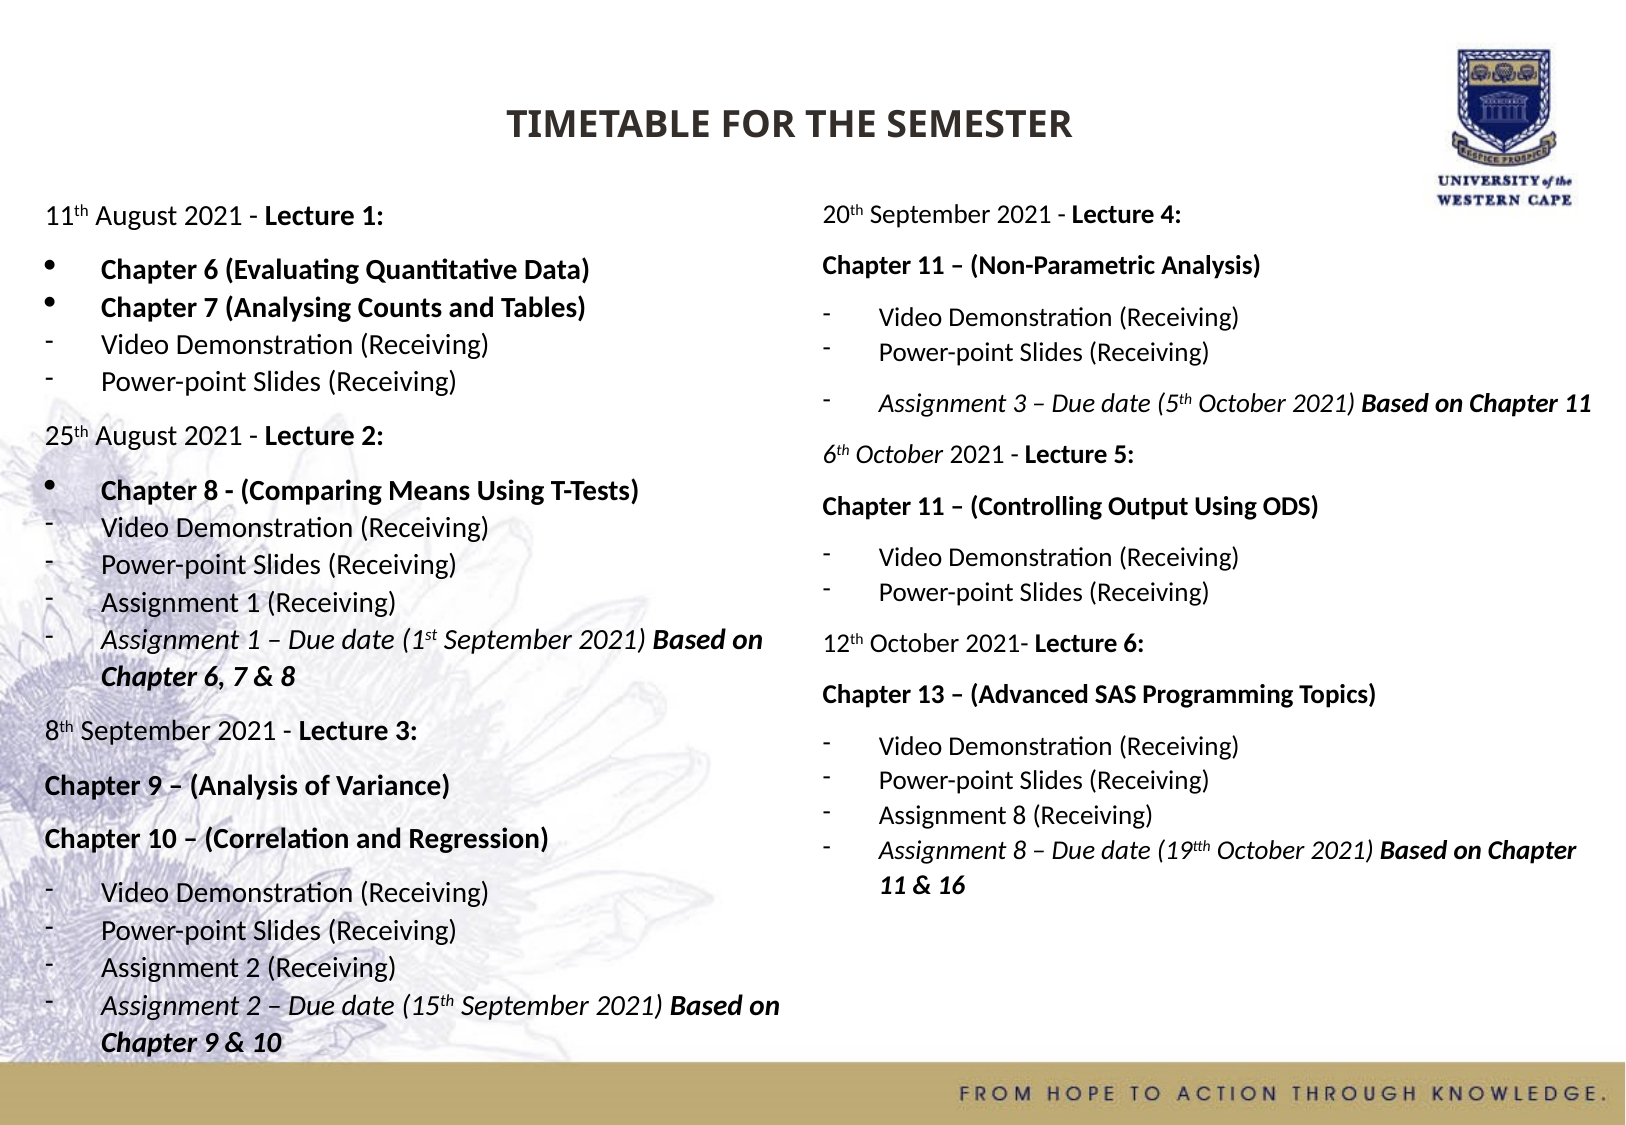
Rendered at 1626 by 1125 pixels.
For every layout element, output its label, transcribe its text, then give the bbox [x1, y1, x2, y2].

text_box 20th September 2021 - Lecture 4: Chapter 11 – (Non-Parametric Analysis) Video Demonstration (Receiving) Power-point Slides (Receiving) Assignment 3 – Due date (5th October 2021) Based on Chapter 11 6th October 2021 - Lecture 5: Chapter 11 – (Controlling Output Using ODS) Video Demonstration (Receiving) Power-point Slides (Receiving) 12th October 2021- Lecture 6: Chapter 13 – (Advanced SAS Programming Topics) Video Demonstration (Receiving) Power-point Slides (Receiving) Assignment 8 (Receiving) Assignment 8 – Due date (19tth October 2021) Based on Chapter 11 & 16 [807, 186, 1621, 907]
picture [0, 0, 1626, 1125]
text_box 11th August 2021 - Lecture 1: Chapter 6 (Evaluating Quantitative Data) Chapter 7 (Analysing Counts and Tables) Video Demonstration (Receiving) Power-point Slides (Receiving) 25th August 2021 - Lecture 2: Chapter 8 - (Comparing Means Using T-Tests) Video Demonstration (Receiving) Power-point Slides (Receiving) Assignment 1 (Receiving) Assignment 1 – Due date (1st September 2021) Based on Chapter 6, 7 & 8 8th September 2021 - Lecture 3: Chapter 9 – (Analysis of Variance) Chapter 10 – (Correlation and Regression) Video Demonstration (Receiving) Power-point Slides (Receiving) Assignment 2 (Receiving) Assignment 2 – Due date (15th September 2021) Based on Chapter 9 & 10 [29, 186, 808, 1066]
text_box Timetable for the Semester [296, 92, 1283, 153]
